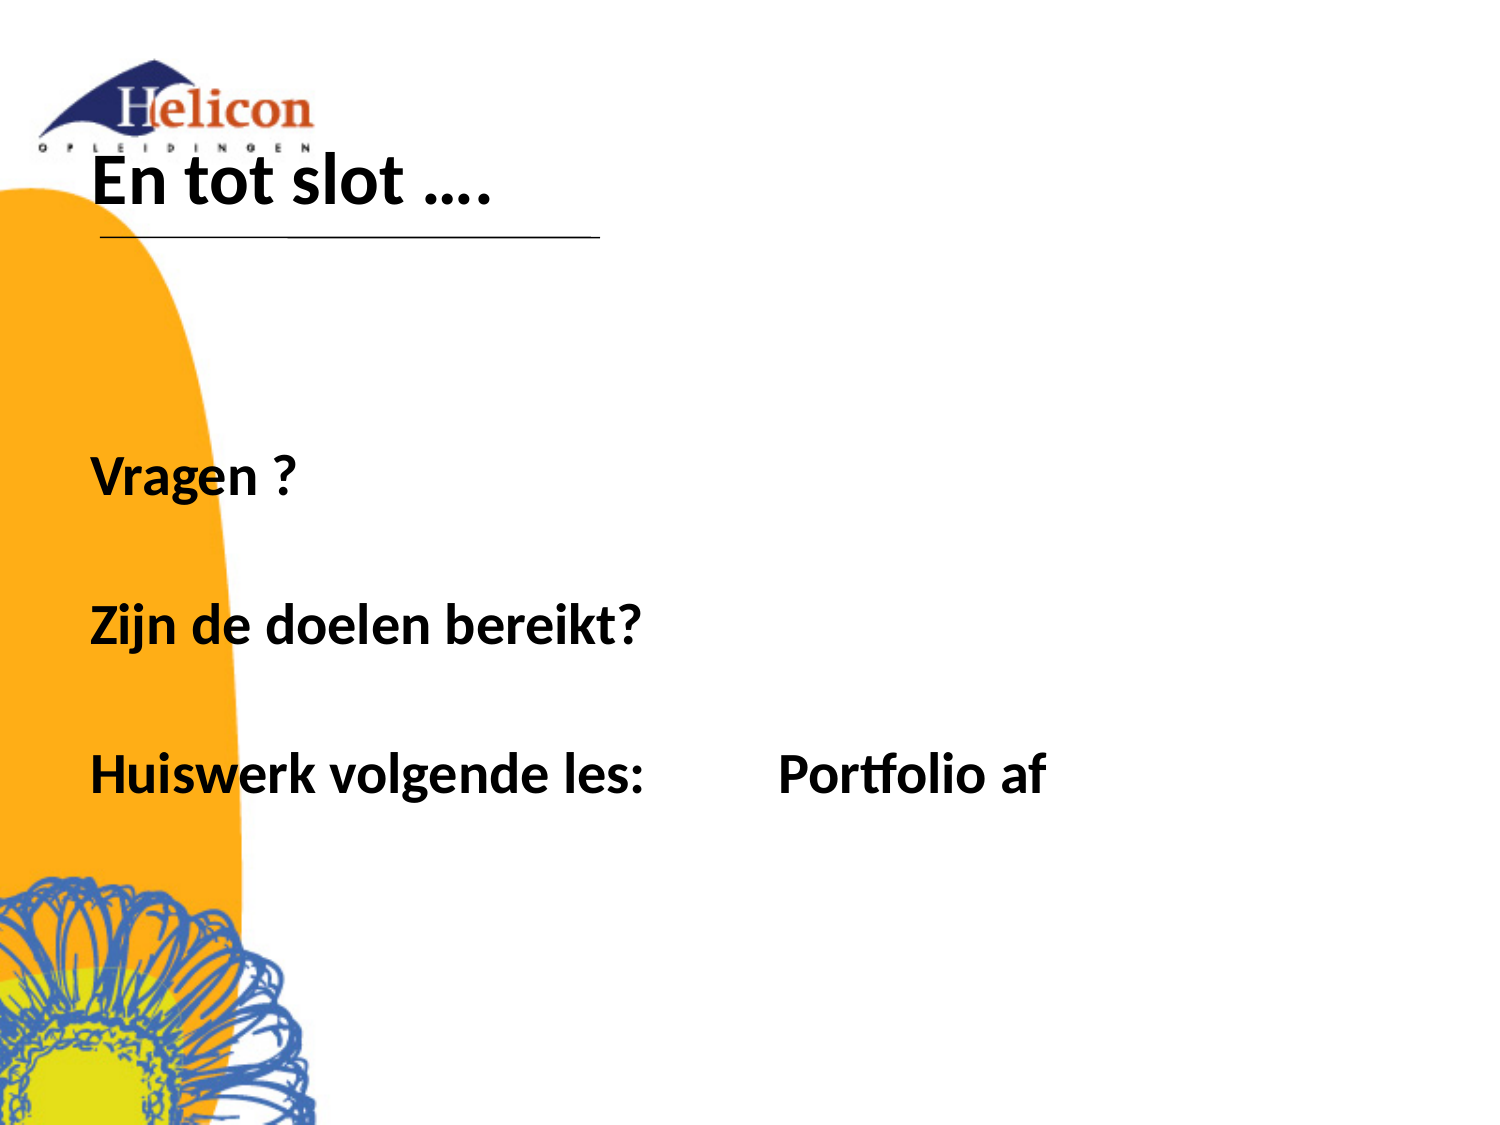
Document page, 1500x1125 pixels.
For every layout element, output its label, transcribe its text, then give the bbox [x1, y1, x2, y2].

list Vragen ? Zijn de doelen bereikt? Huiswerk volgende les: Portfolio af [75, 437, 1425, 1000]
title En tot slot …. [76, 122, 815, 228]
picture [0, 0, 1500, 1125]
